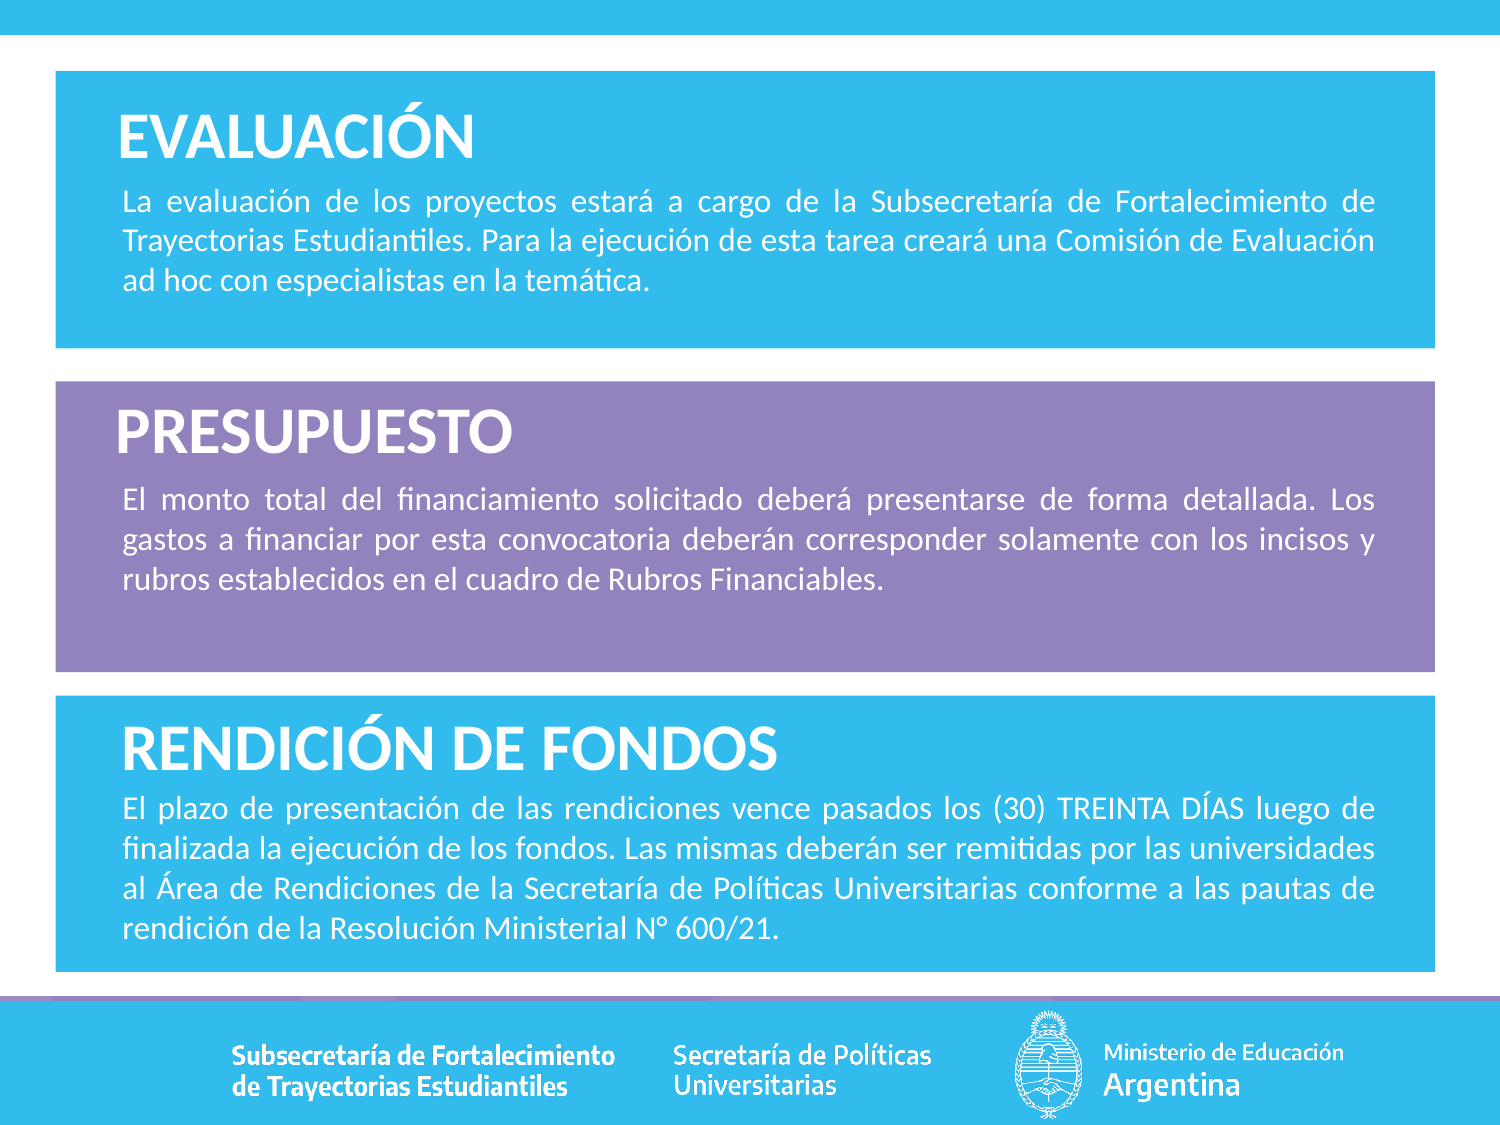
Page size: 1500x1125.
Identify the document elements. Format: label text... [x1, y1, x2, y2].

text_box [0, 0, 1500, 36]
text_box [55, 695, 1435, 972]
text_box El monto total del financiamiento solicitado deberá presentarse de forma detallada. Los gastos a financiar por esta convocatoria deberán corresponder solamente con los incisos y rubros establecidos en el cuadro de Rubros Financiables. [107, 469, 1393, 605]
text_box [0, 1001, 1500, 1125]
text_box EVALUACIÓN [102, 84, 1225, 180]
picture [0, 995, 1500, 1001]
text_box [55, 381, 1435, 673]
text_box PRESUPUESTO [55, 379, 1317, 475]
text_box La evaluación de los proyectos estará a cargo de la Subsecretaría de Fortalecimiento de Trayectorias Estudiantiles. Para la ejecución de esta tarea creará una Comisión de Evaluación ad hoc con especialistas en la temática. [107, 171, 1393, 306]
text_box El plazo de presentación de las rendiciones vence pasados los (30) TREINTA DÍAS luego de finalizada la ejecución de los fondos. Las mismas deberán ser remitidas por las universidades al Área de Rendiciones de la Secretaría de Políticas Universitarias conforme a las pautas de rendición de la Resolución Ministerial N° 600/21. [107, 779, 1393, 954]
text_box RENDICIÓN DE FONDOS [106, 696, 1229, 792]
text_box [55, 70, 1435, 349]
